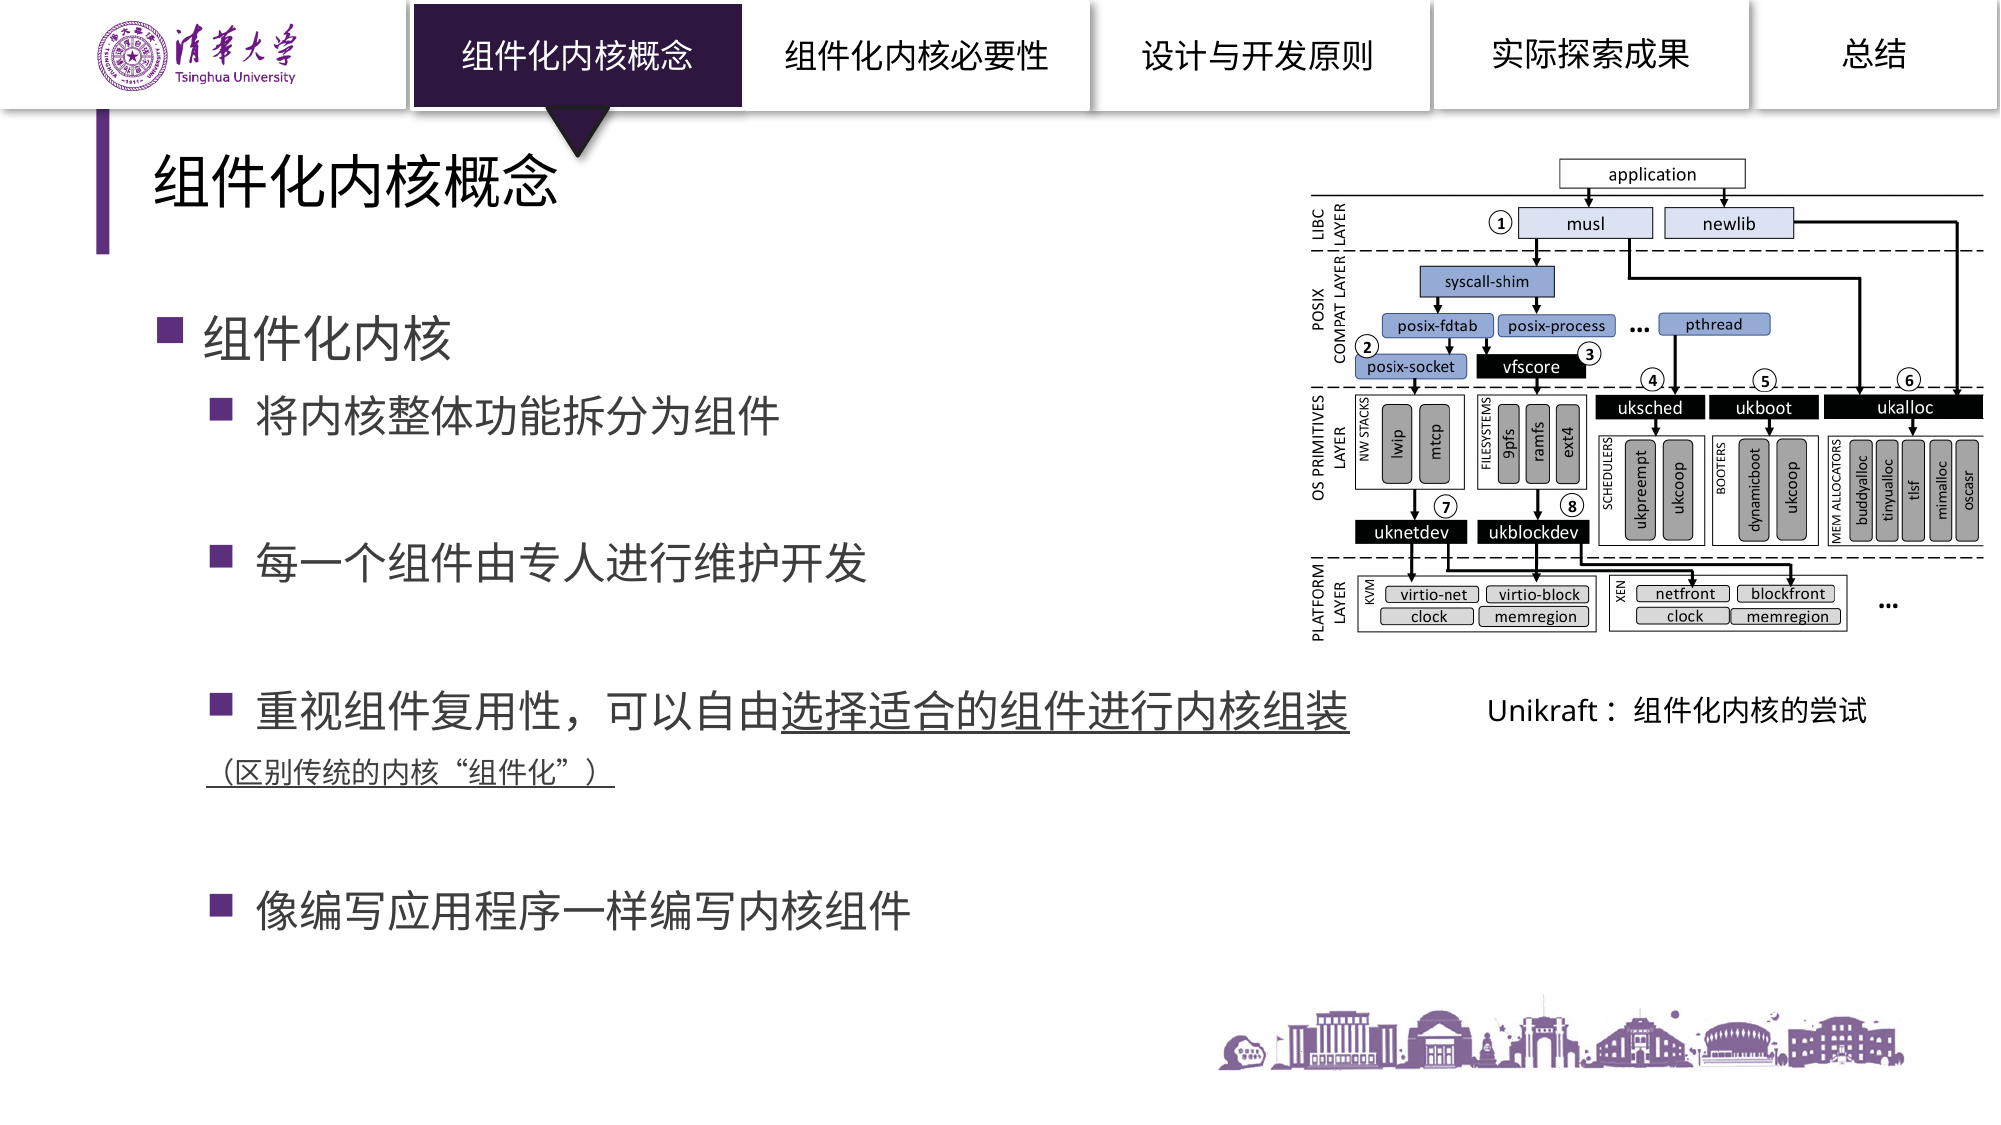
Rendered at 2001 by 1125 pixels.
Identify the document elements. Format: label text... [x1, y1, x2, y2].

list 组件化内核 将内核整体功能拆分为组件 每一个组件由专人进行维护开发 重视组件复用性，可以自由选择适合的组件进行内核组装 （区别传统的内核“组件化”） 像编写应用程序一样编写内核组件 [137, 299, 1761, 1014]
text_box [547, 107, 609, 156]
title 组件化内核概念 [137, 116, 1863, 264]
picture [1217, 993, 1905, 1071]
text_box 组件化内核必要性 [745, 1, 1089, 110]
picture [1284, 126, 2000, 657]
text_box Unikraft：组件化内核的尝试 [1472, 684, 1971, 735]
text_box 实际探索成果 [1435, 0, 1747, 108]
picture [85, 4, 319, 103]
text_box 组件化内核概念 [411, 2, 744, 110]
text_box 设计与开发原则 [1095, 1, 1429, 110]
text_box 总结 [1754, 0, 1995, 108]
text_box [0, 0, 405, 108]
